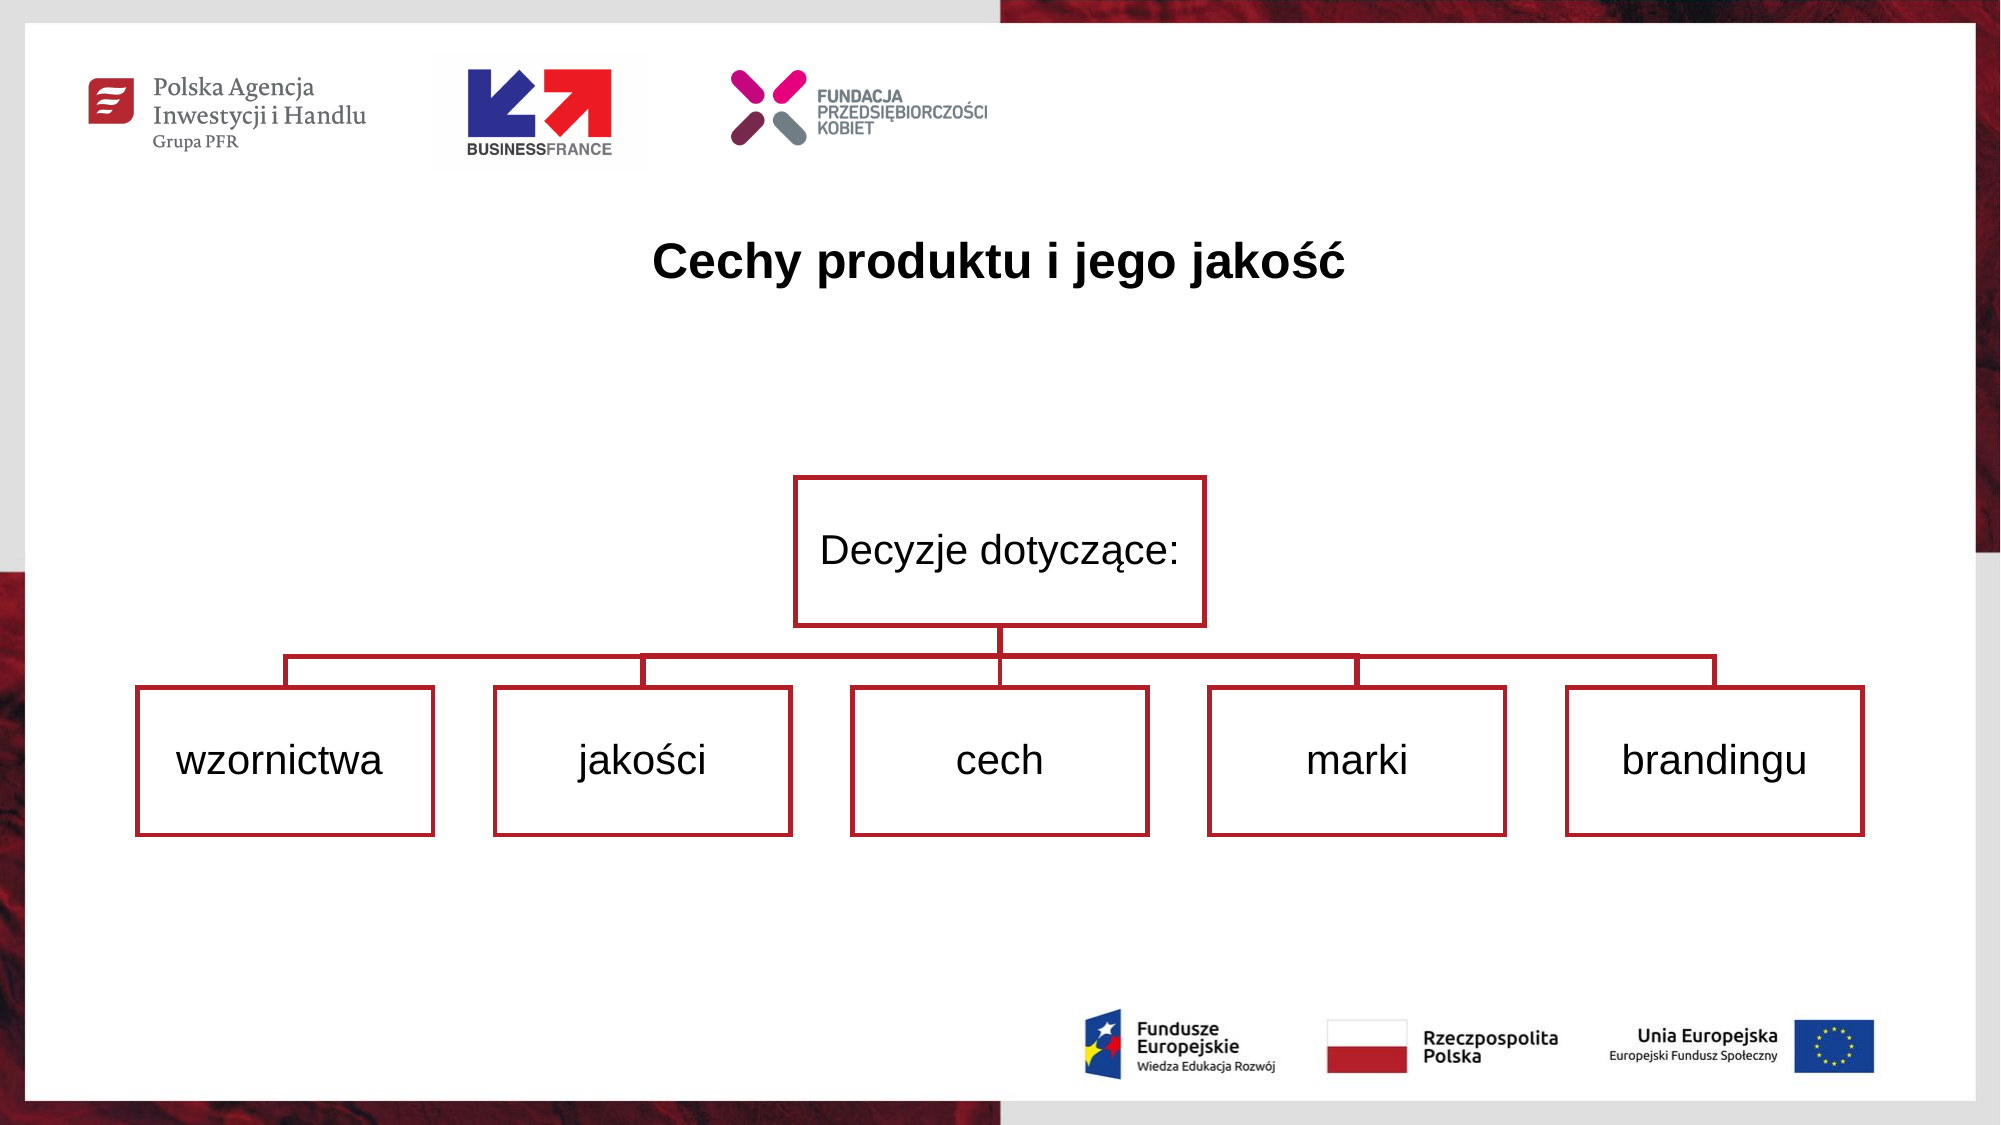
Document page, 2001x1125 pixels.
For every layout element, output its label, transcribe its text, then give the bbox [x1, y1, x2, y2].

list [137, 299, 1863, 1014]
picture [0, 0, 2001, 1125]
title Cechy produktu i jego jakość [181, 189, 1819, 299]
